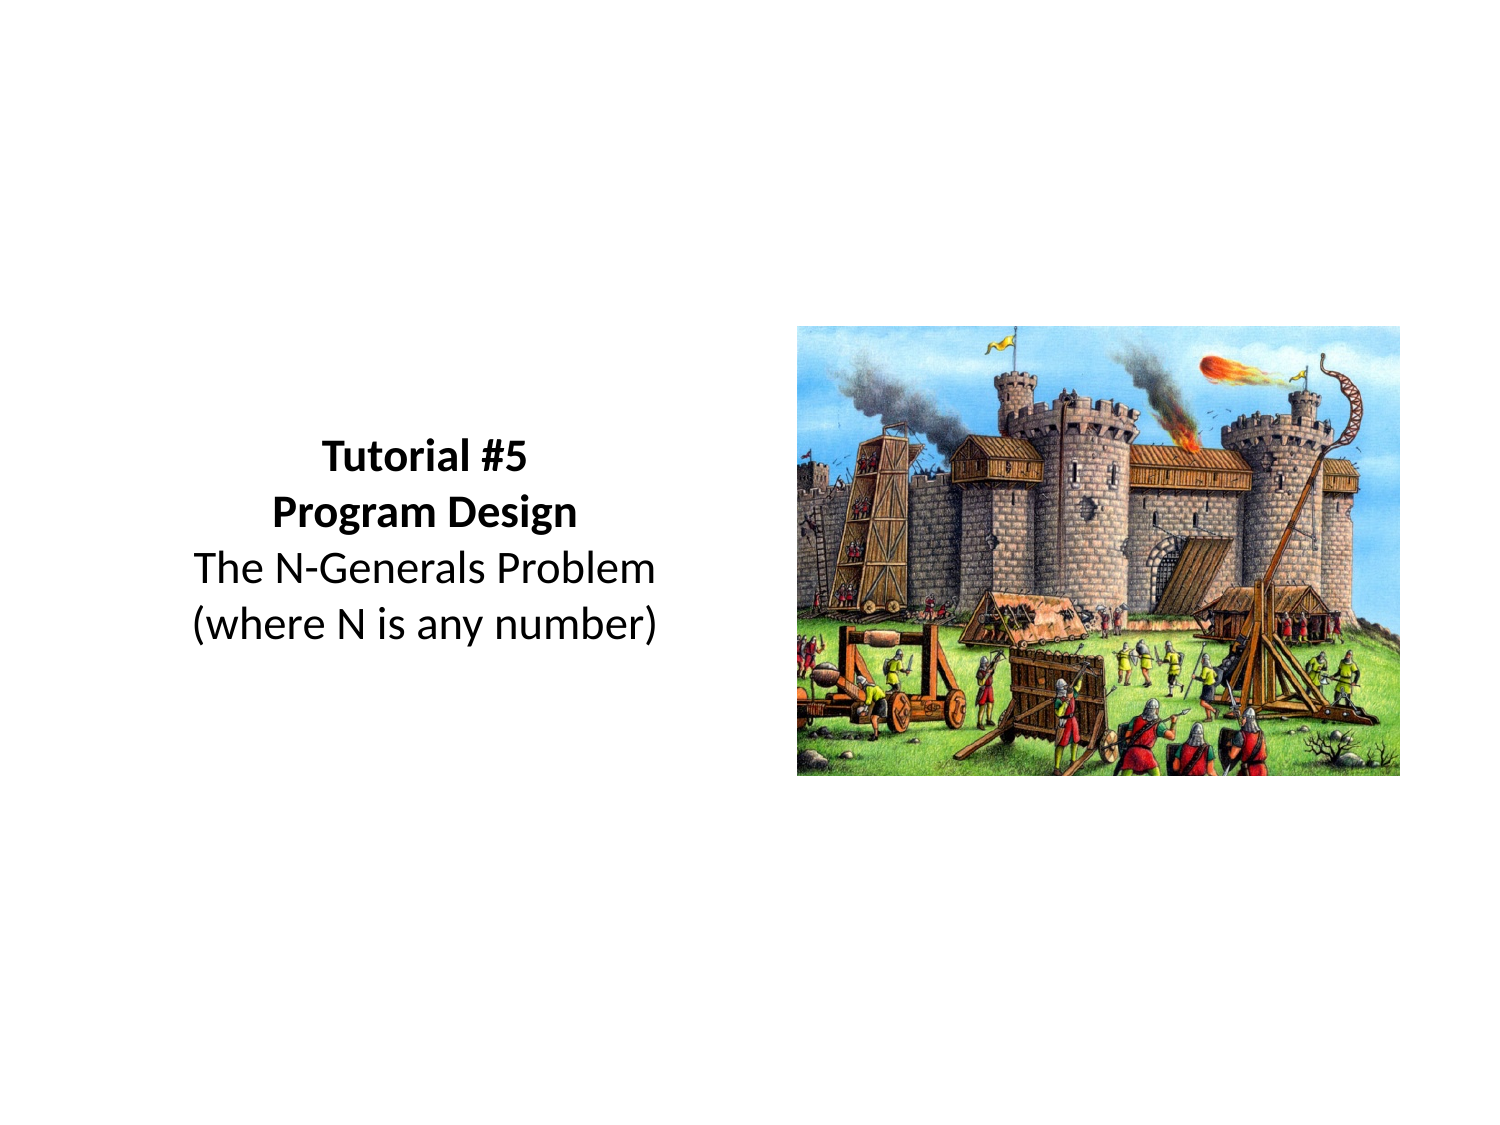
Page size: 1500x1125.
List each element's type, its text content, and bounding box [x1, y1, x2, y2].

picture [796, 326, 1400, 776]
title Tutorial #5 Program Design The N-Generals Problem (where N is any number) [112, 415, 739, 657]
